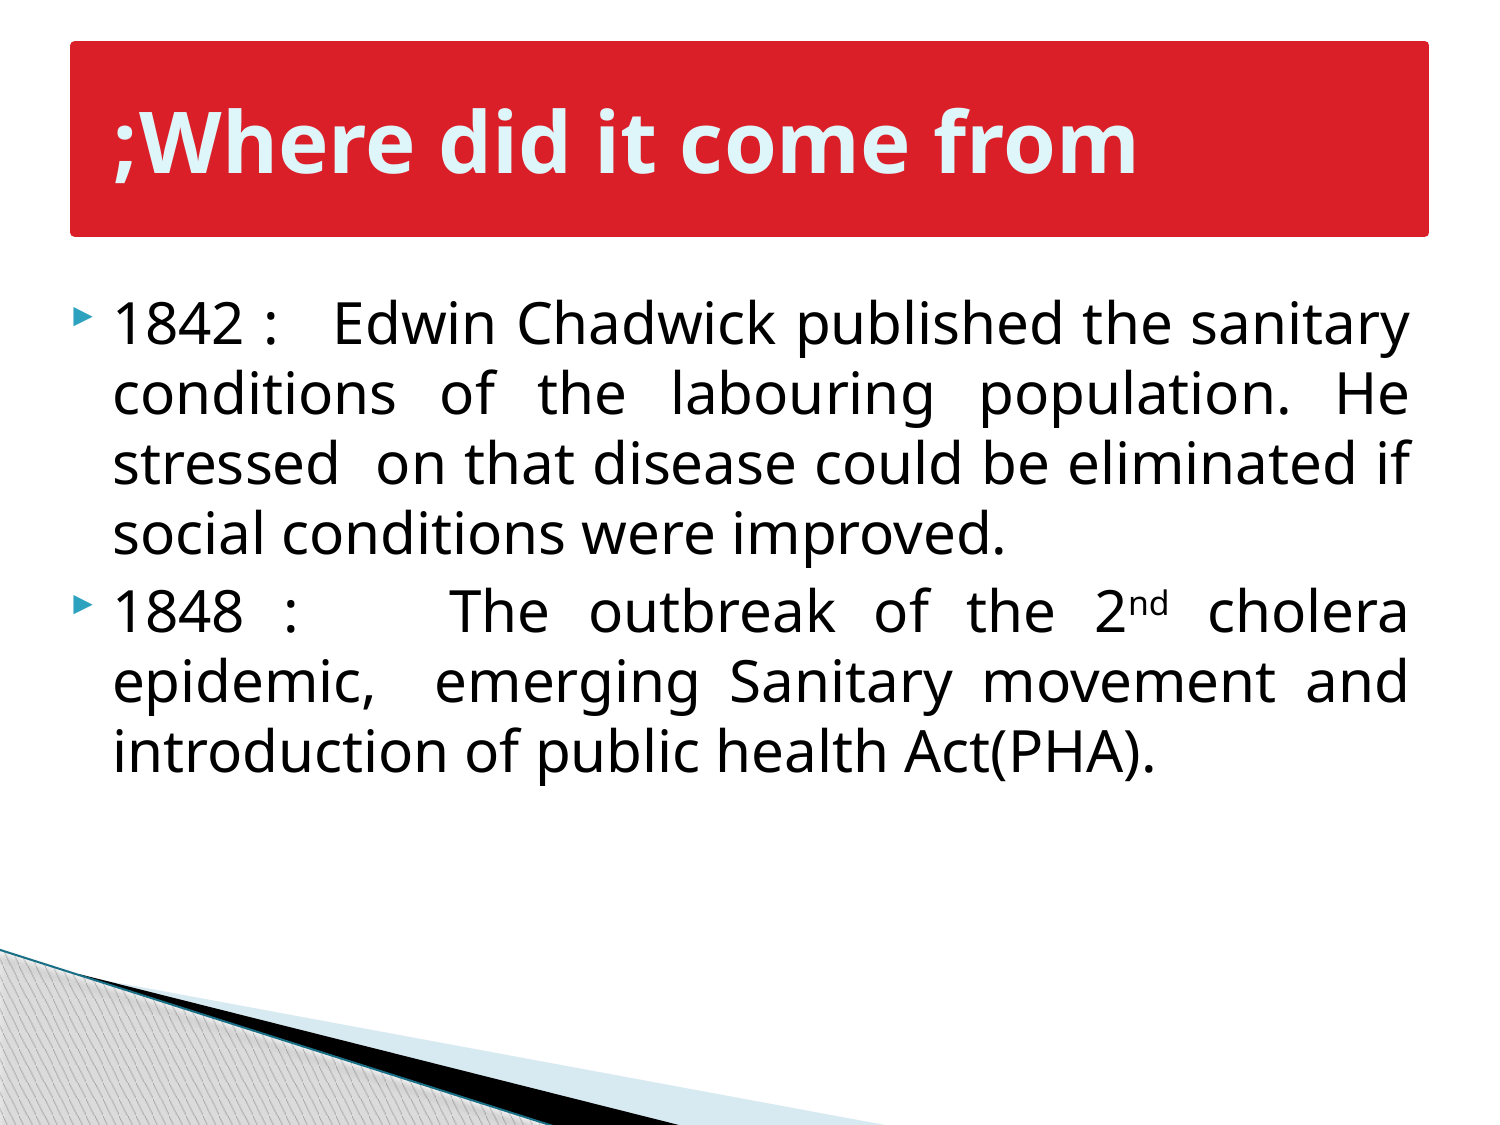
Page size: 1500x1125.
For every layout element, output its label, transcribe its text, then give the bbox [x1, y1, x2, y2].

title Where did it come from; [70, 41, 1429, 237]
list 1842 : Edwin Chadwick published the sanitary conditions of the labouring population. He stressed on that disease could be eliminated if social conditions were improved. 1848 : The outbreak of the 2nd cholera epidemic, emerging Sanitary movement and introduction of public health Act(PHA). [37, 278, 1425, 1088]
